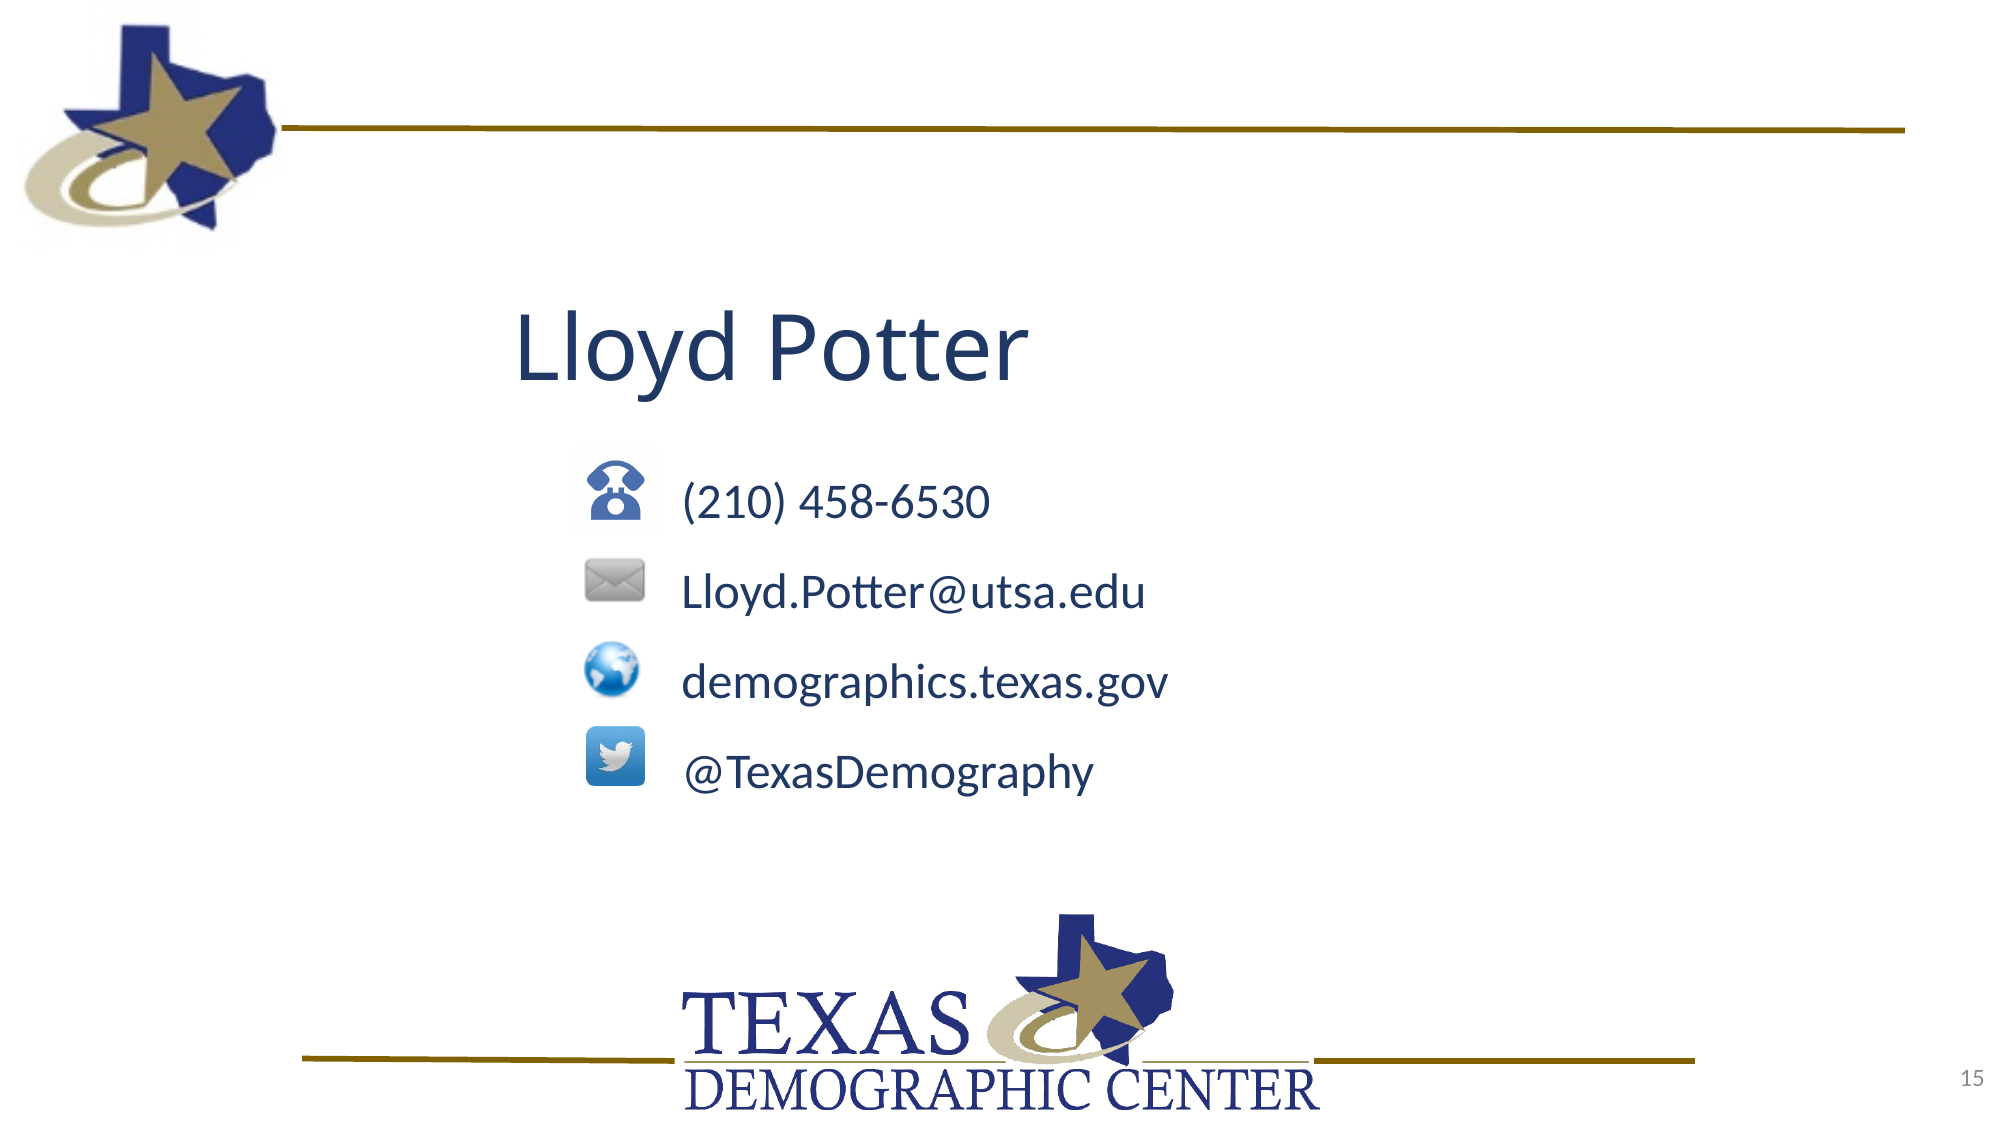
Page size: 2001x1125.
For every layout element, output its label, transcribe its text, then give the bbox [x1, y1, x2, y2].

picture [571, 446, 660, 534]
picture [583, 548, 648, 613]
slide_number 15 [1865, 1051, 2000, 1103]
picture [20, 0, 282, 261]
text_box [533, 281, 1488, 811]
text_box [302, 904, 1696, 1125]
